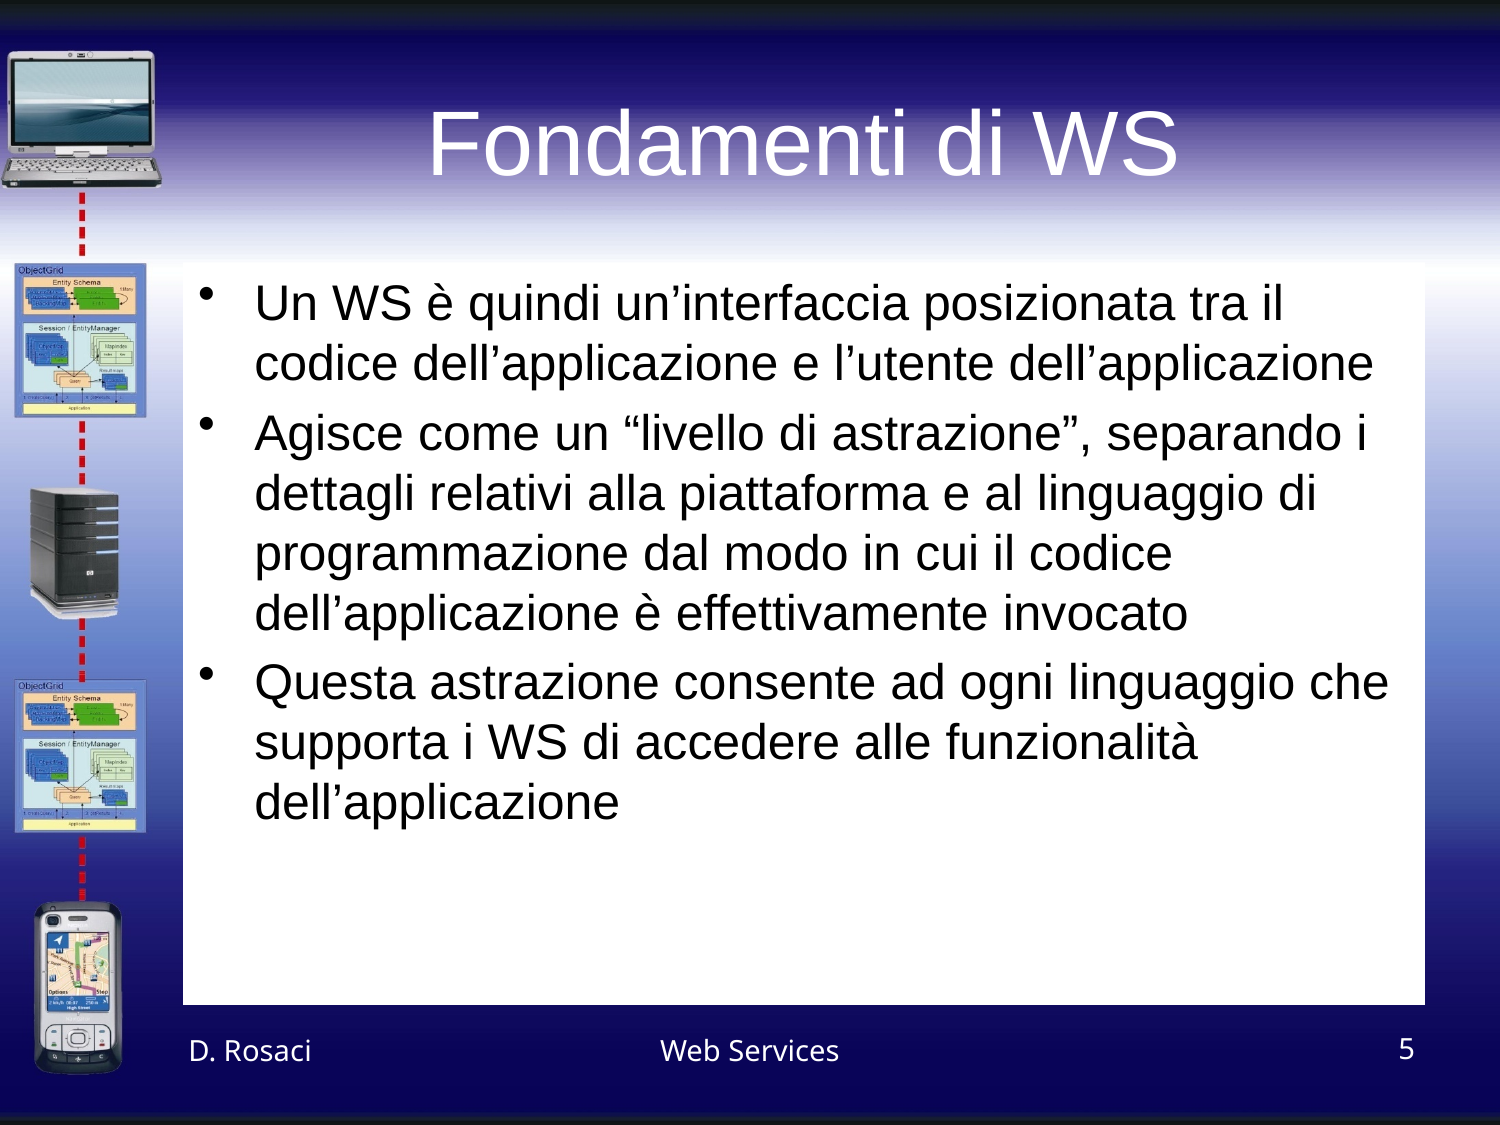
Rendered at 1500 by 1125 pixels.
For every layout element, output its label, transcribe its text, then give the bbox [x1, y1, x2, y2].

list Un WS è quindi un’interfaccia posizionata tra il codice dell’applicazione e l’utente dell’applicazione Agisce come un “livello di astrazione”, separando i dettagli relativi alla piattaforma e al linguaggio di programmazione dal modo in cui il codice dell’applicazione è effettivamente invocato Questa astrazione consente ad ogni linguaggio che supporta i WS di accedere alle funzionalità dell’applicazione [182, 262, 1426, 1006]
slide_number D. Rosaci [74, 1024, 426, 1103]
title Fondamenti di WS [182, 44, 1426, 233]
footer Web Services [512, 1024, 988, 1103]
picture [0, 0, 1500, 1125]
